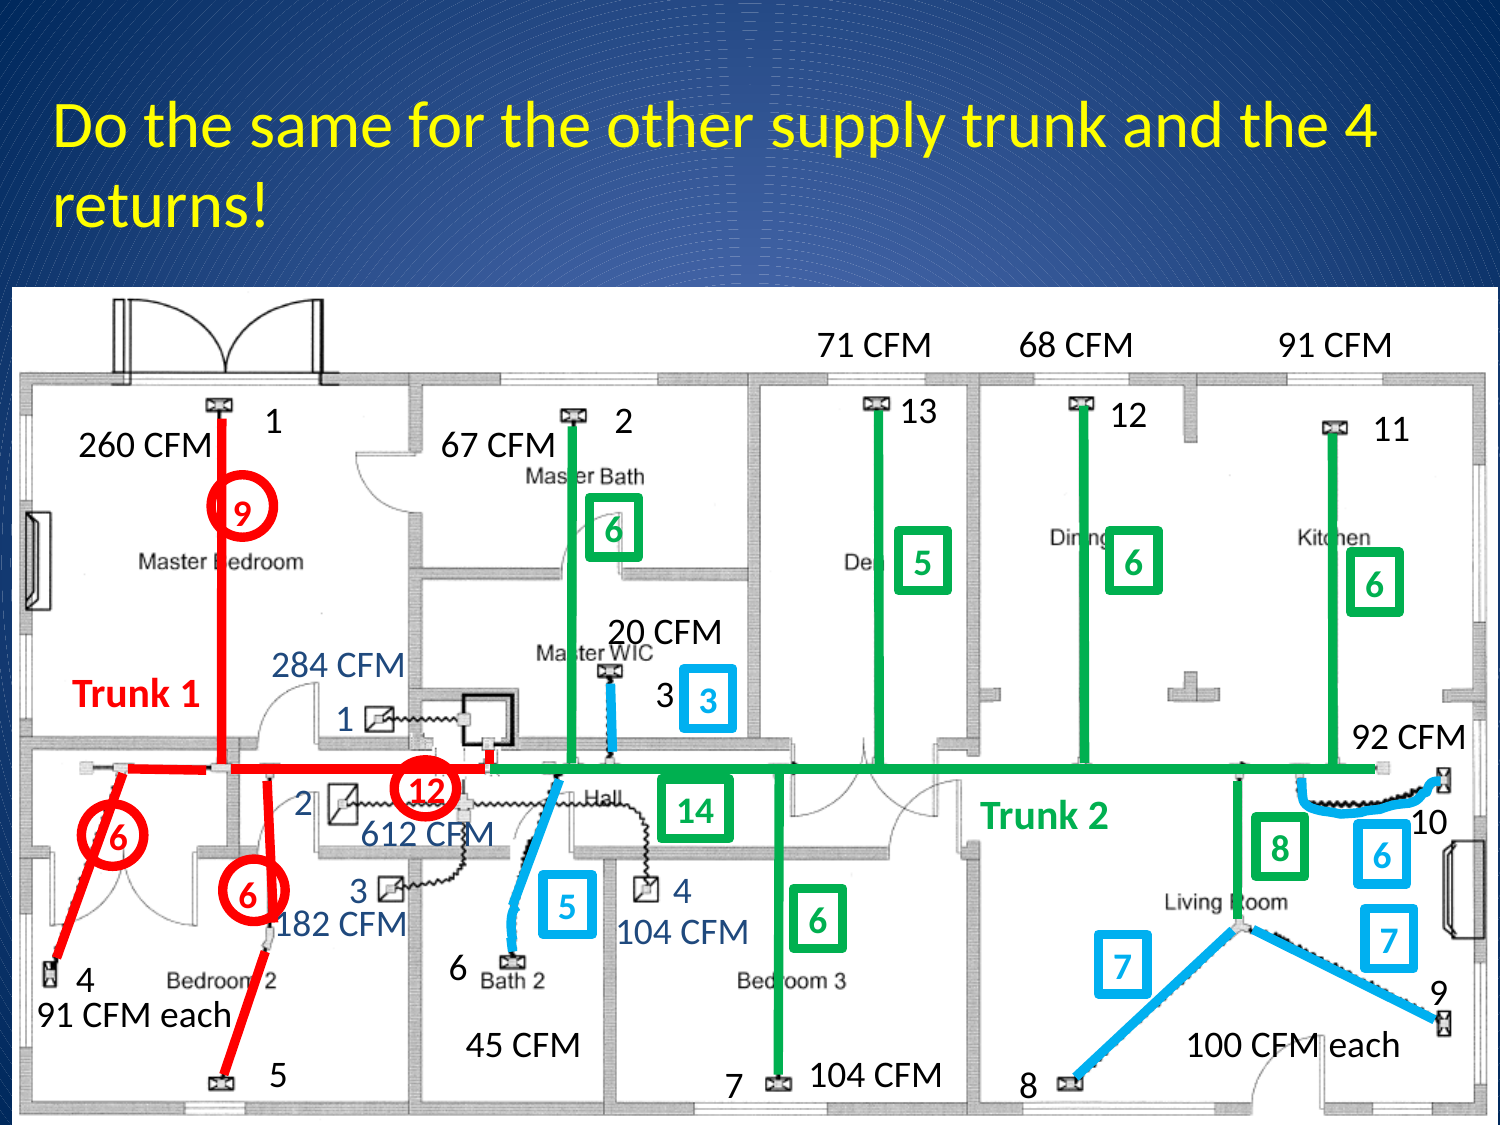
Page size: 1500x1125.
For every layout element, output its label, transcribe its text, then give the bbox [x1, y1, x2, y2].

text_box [56, 773, 124, 959]
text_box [512, 779, 560, 907]
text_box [1075, 929, 1233, 1078]
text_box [266, 780, 274, 923]
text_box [1252, 929, 1435, 1020]
text_box Do the same for the other supply trunk and the 4 returns! [37, 73, 1410, 248]
picture [12, 287, 1499, 1125]
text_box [223, 951, 266, 1075]
